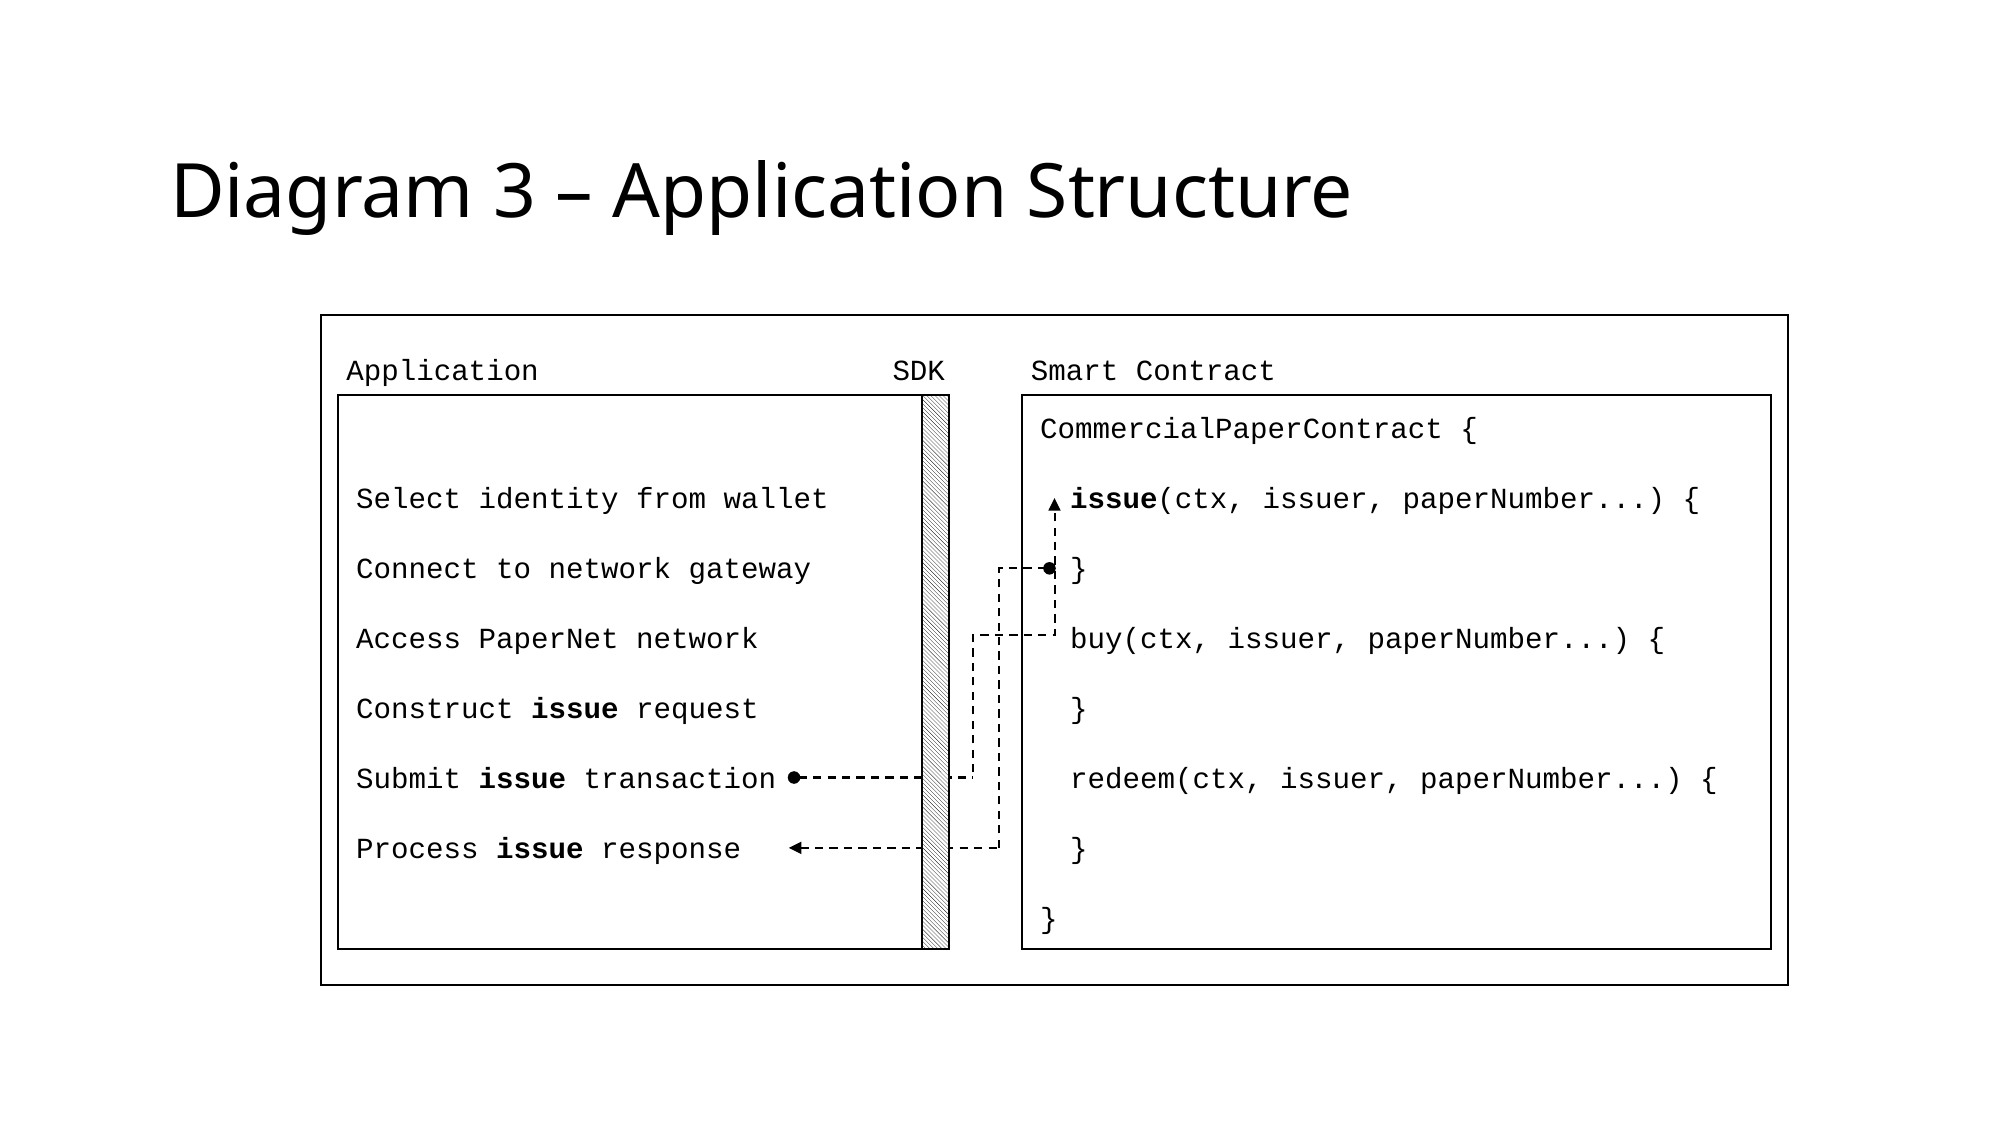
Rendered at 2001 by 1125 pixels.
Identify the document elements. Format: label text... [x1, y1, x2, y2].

text_box [921, 677, 949, 685]
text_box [876, 594, 1151, 677]
text_box [1044, 563, 1055, 574]
text_box SDK [884, 344, 953, 395]
text_box Application [338, 344, 547, 395]
text_box CommercialPaperContract { issue(ctx, issuer, paperNumber...) { } buy(ctx, issuer, paperNumber...) { } redeem(ctx, issuer, paperNumber...) { } } [1022, 394, 1772, 949]
text_box [320, 315, 1788, 986]
text_box Diagram 3 – Application Structure [162, 84, 1888, 303]
text_box [788, 772, 800, 783]
text_box [921, 849, 949, 949]
text_box Smart Contract [1023, 344, 1284, 395]
text_box [921, 778, 949, 847]
text_box [921, 732, 949, 777]
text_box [881, 685, 1162, 732]
text_box Select identity from wallet Connect to network gateway Access PaperNet network Construct issue request Submit issue transaction Process issue response [338, 394, 921, 949]
text_box [921, 395, 949, 594]
